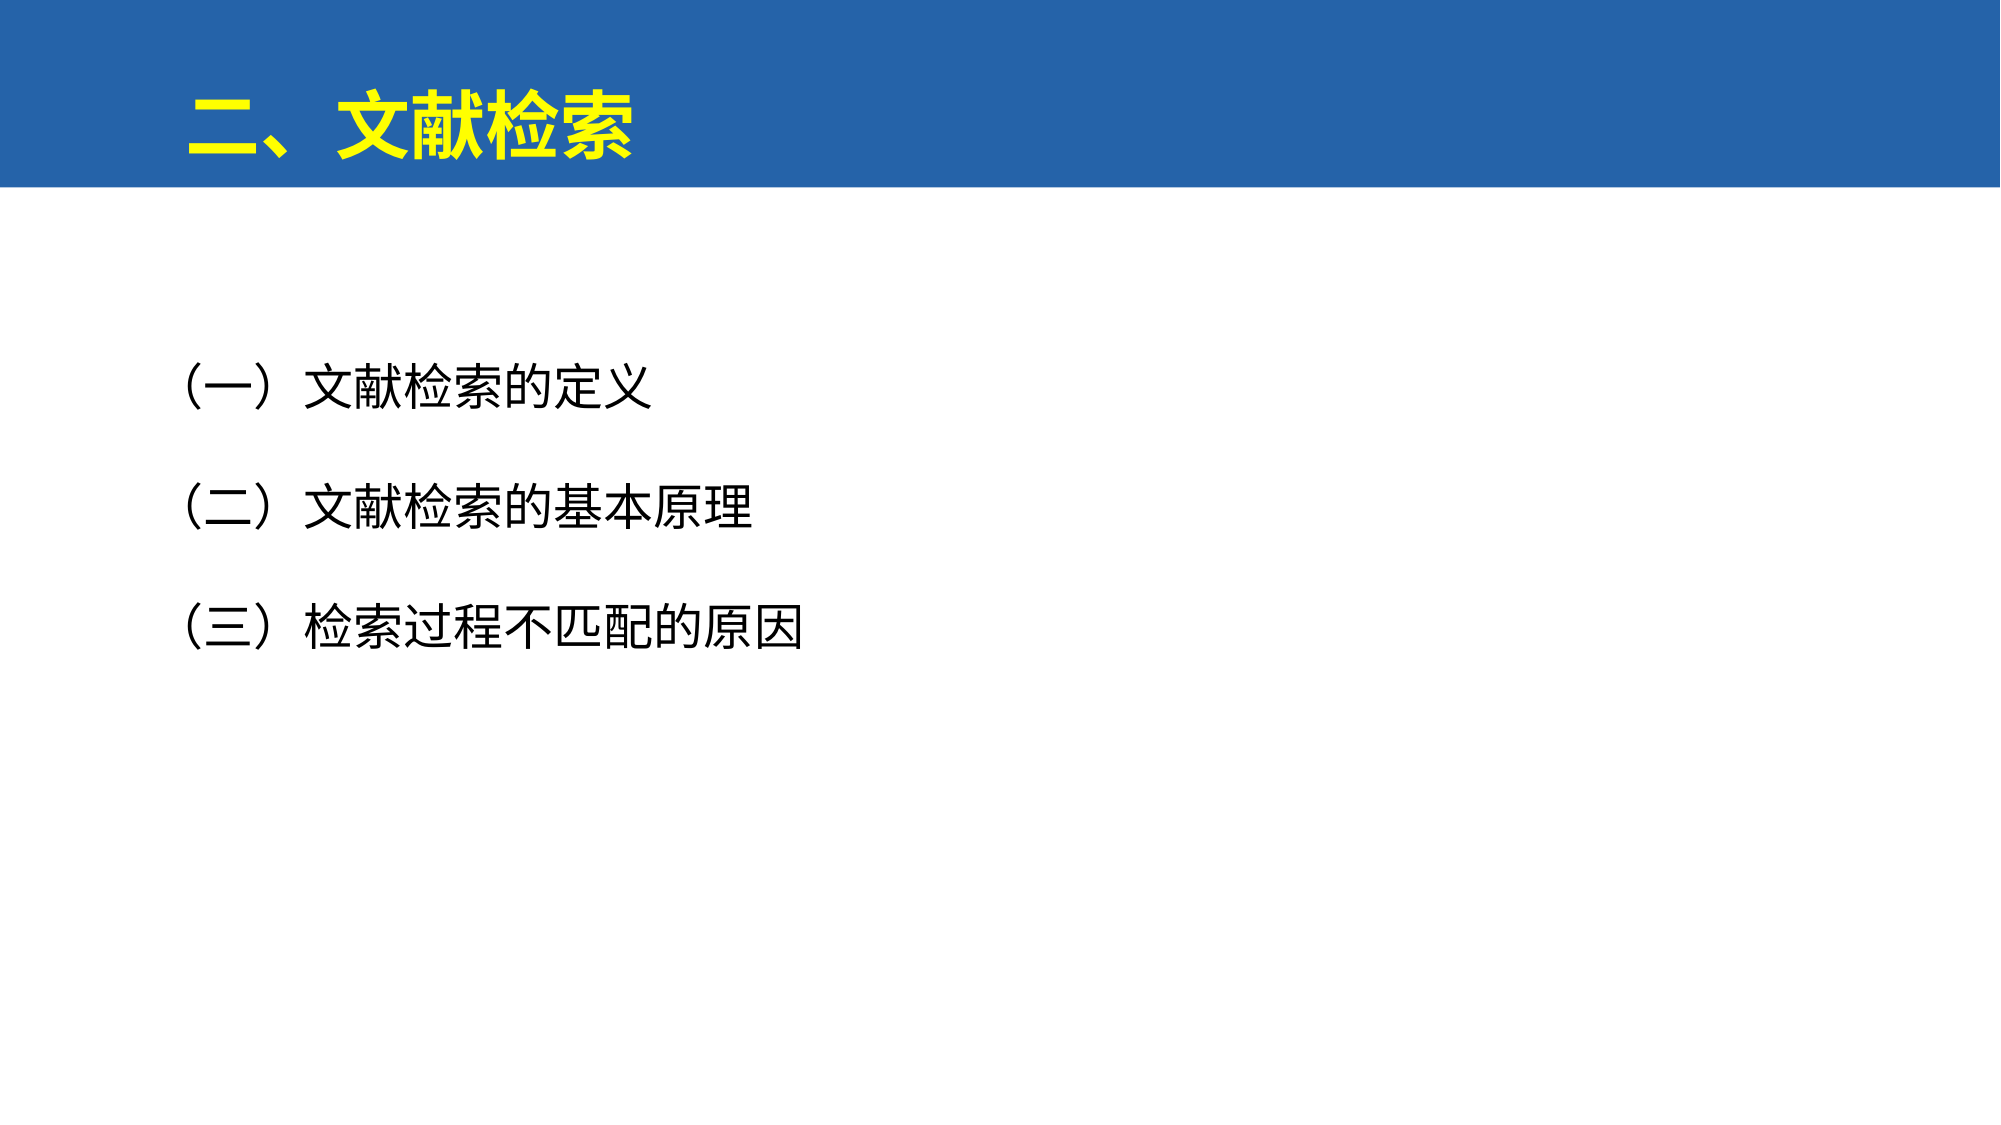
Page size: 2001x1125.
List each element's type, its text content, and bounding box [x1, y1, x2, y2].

text_box （一）文献检索的定义 （二）文献检索的基本原理 （三）检索过程不匹配的原因 [138, 288, 1250, 663]
text_box [0, 0, 2000, 188]
text_box 二、文献检索 [170, 25, 1478, 176]
